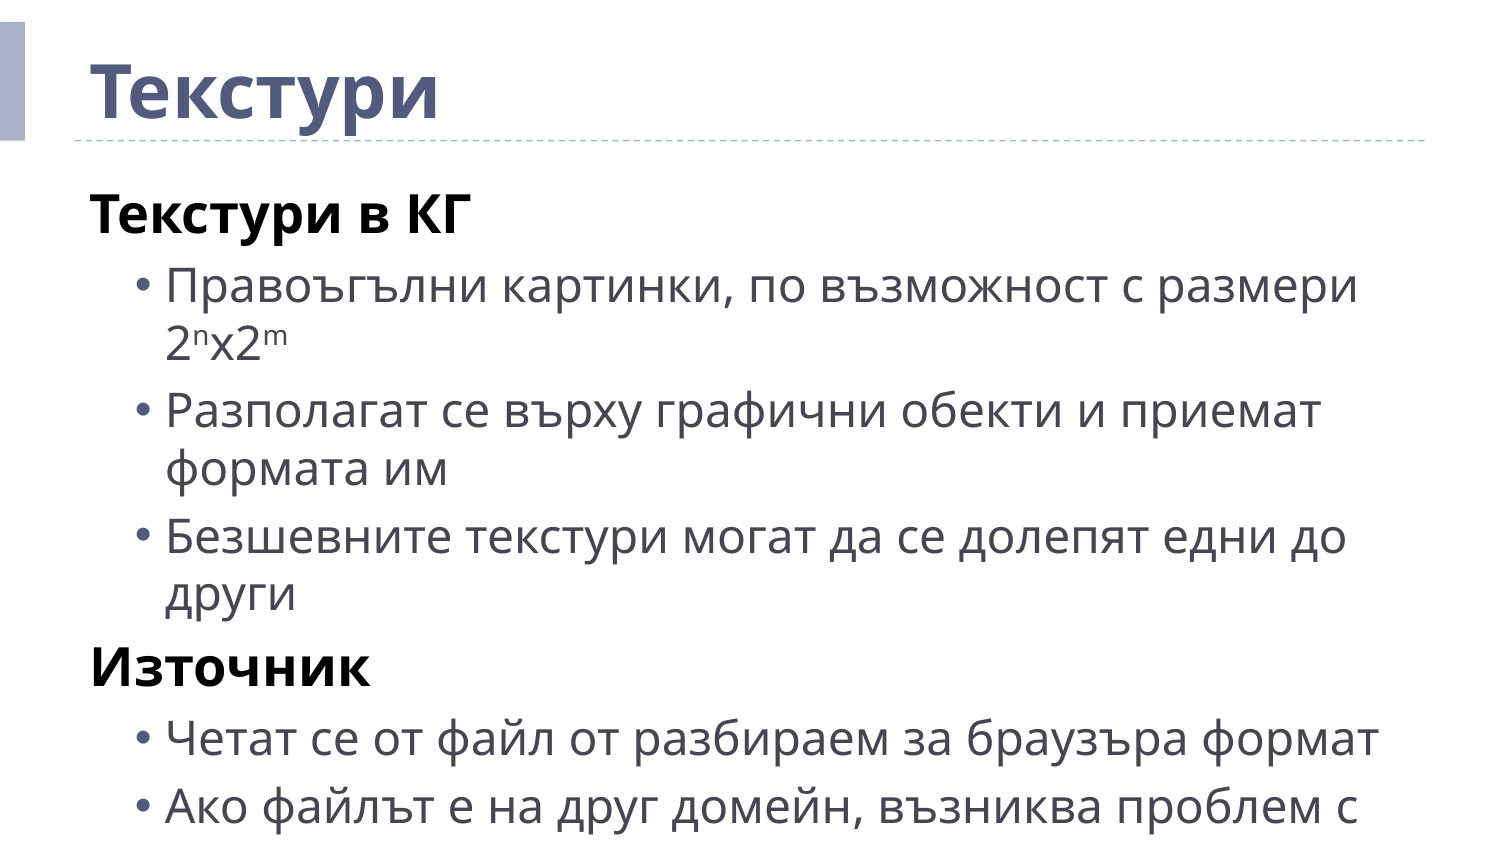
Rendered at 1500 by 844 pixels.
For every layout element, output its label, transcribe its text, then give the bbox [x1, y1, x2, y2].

title Текстури [75, 18, 1475, 141]
list Текстури в КГ Правоъгълни картинки, по възможност с размери 2nx2m Разполагат се върху графични обекти и приемат формата им Безшевните текстури могат да се долепят едни до други Източник Четат се от файл от разбираем за браузъра формат Ако файлът е на друг домейн, възниква проблем с CORS Може данните за текстура да се закодират като Data URI За локални тестове може да се ползва мини уеб сървър [75, 171, 1475, 835]
